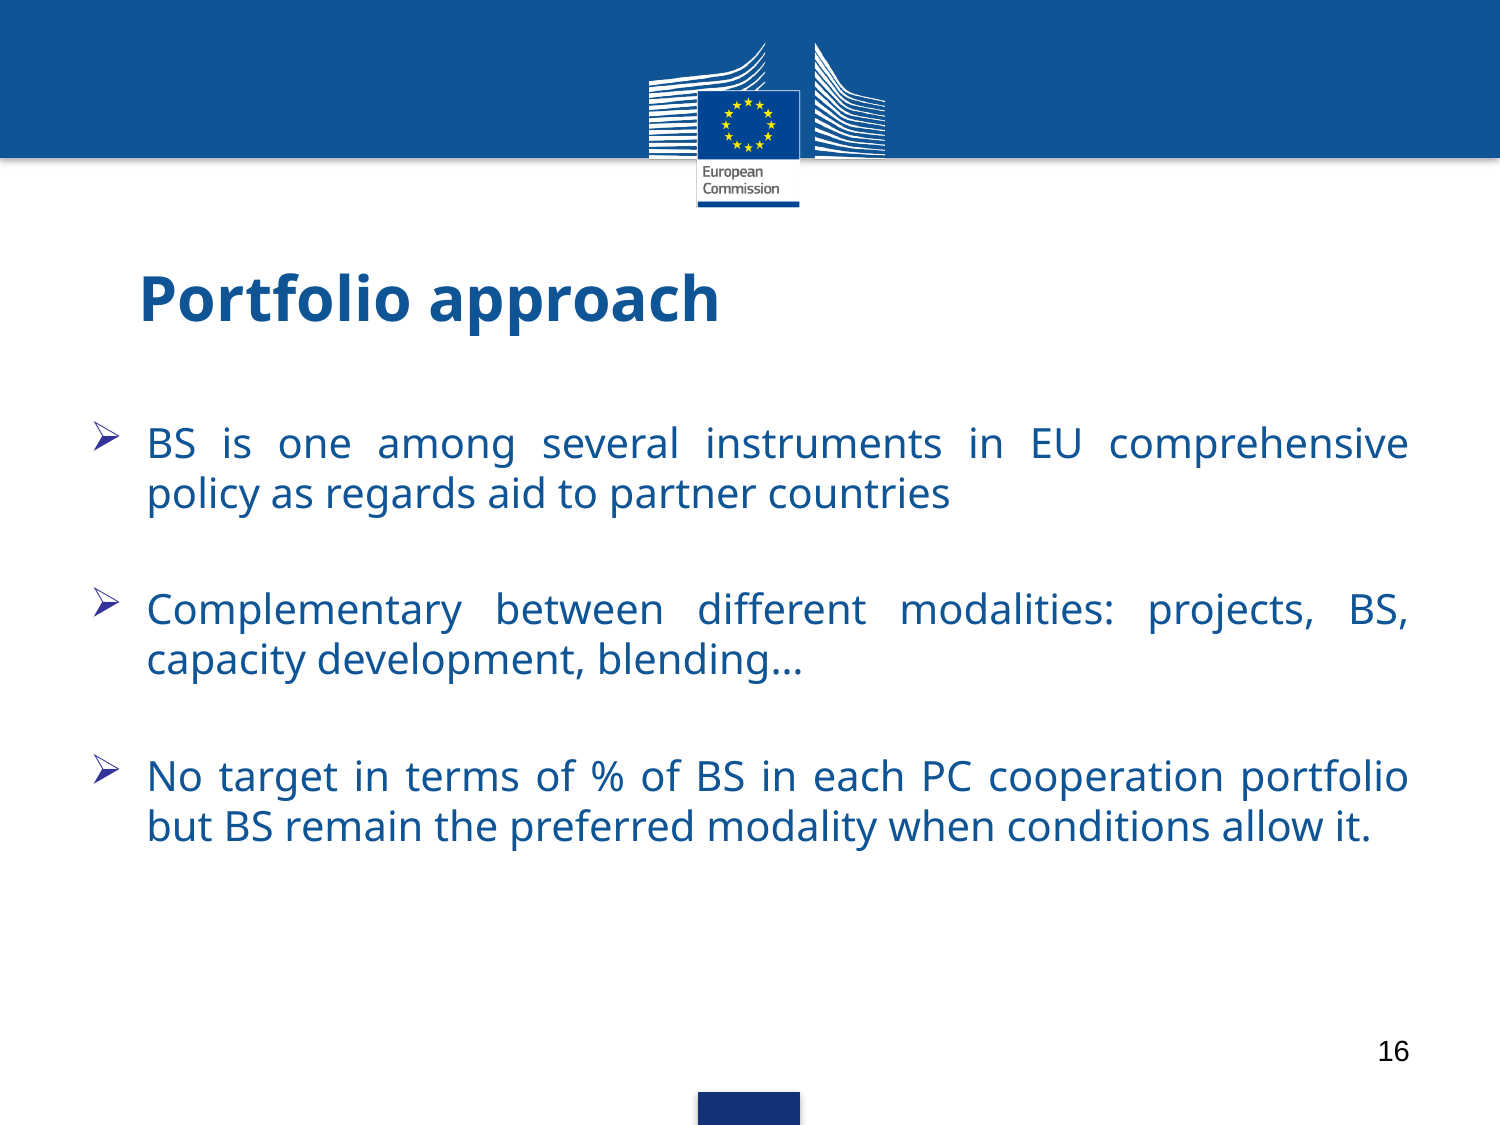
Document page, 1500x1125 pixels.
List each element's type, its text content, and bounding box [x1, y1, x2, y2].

slide_number 16 [1074, 1024, 1426, 1103]
title Portfolio approach [64, 219, 1416, 374]
list BS is one among several instruments in EU comprehensive policy as regards aid to partner countries Complementary between different modalities: projects, BS, capacity development, blending… No target in terms of % of BS in each PC cooperation portfolio but BS remain the preferred modality when conditions allow it. [74, 408, 1426, 1103]
picture [649, 42, 885, 208]
